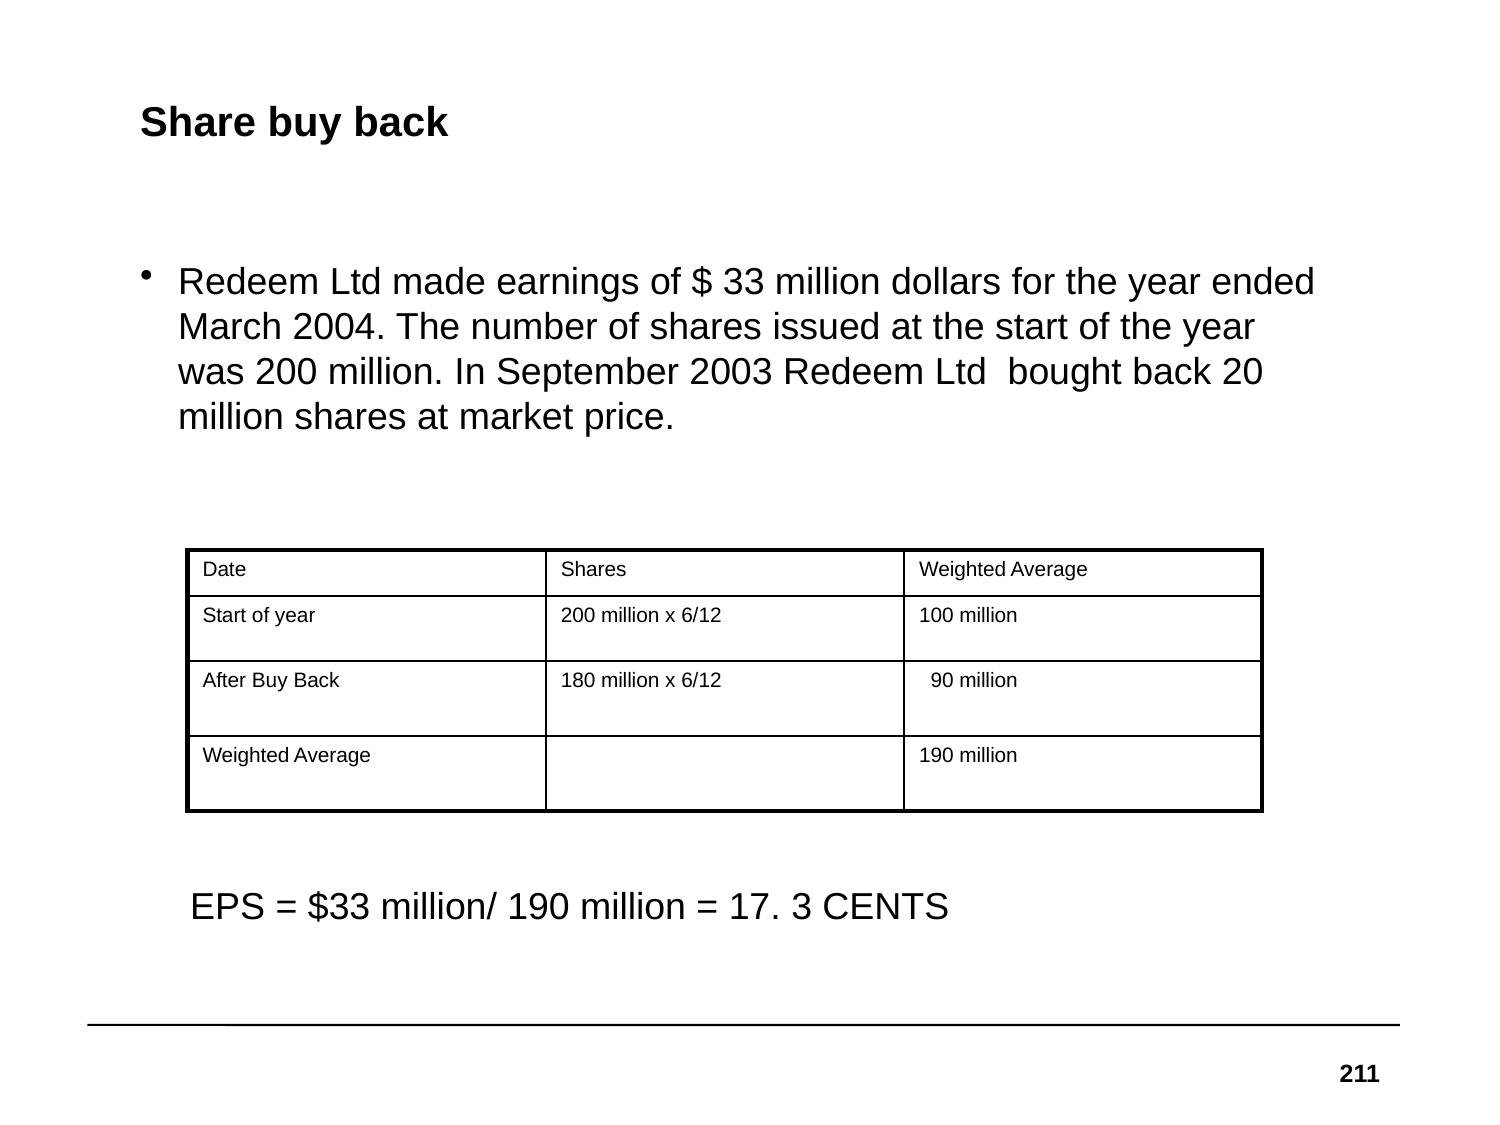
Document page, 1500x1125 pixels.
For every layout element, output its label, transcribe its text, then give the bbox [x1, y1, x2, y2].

title Share buy back [125, 87, 1375, 225]
list Redeem Ltd made earnings of $ 33 million dollars for the year ended March 2004. The number of shares issued at the start of the year was 200 million. In September 2003 Redeem Ltd bought back 20 million shares at market price. [125, 249, 1338, 1000]
